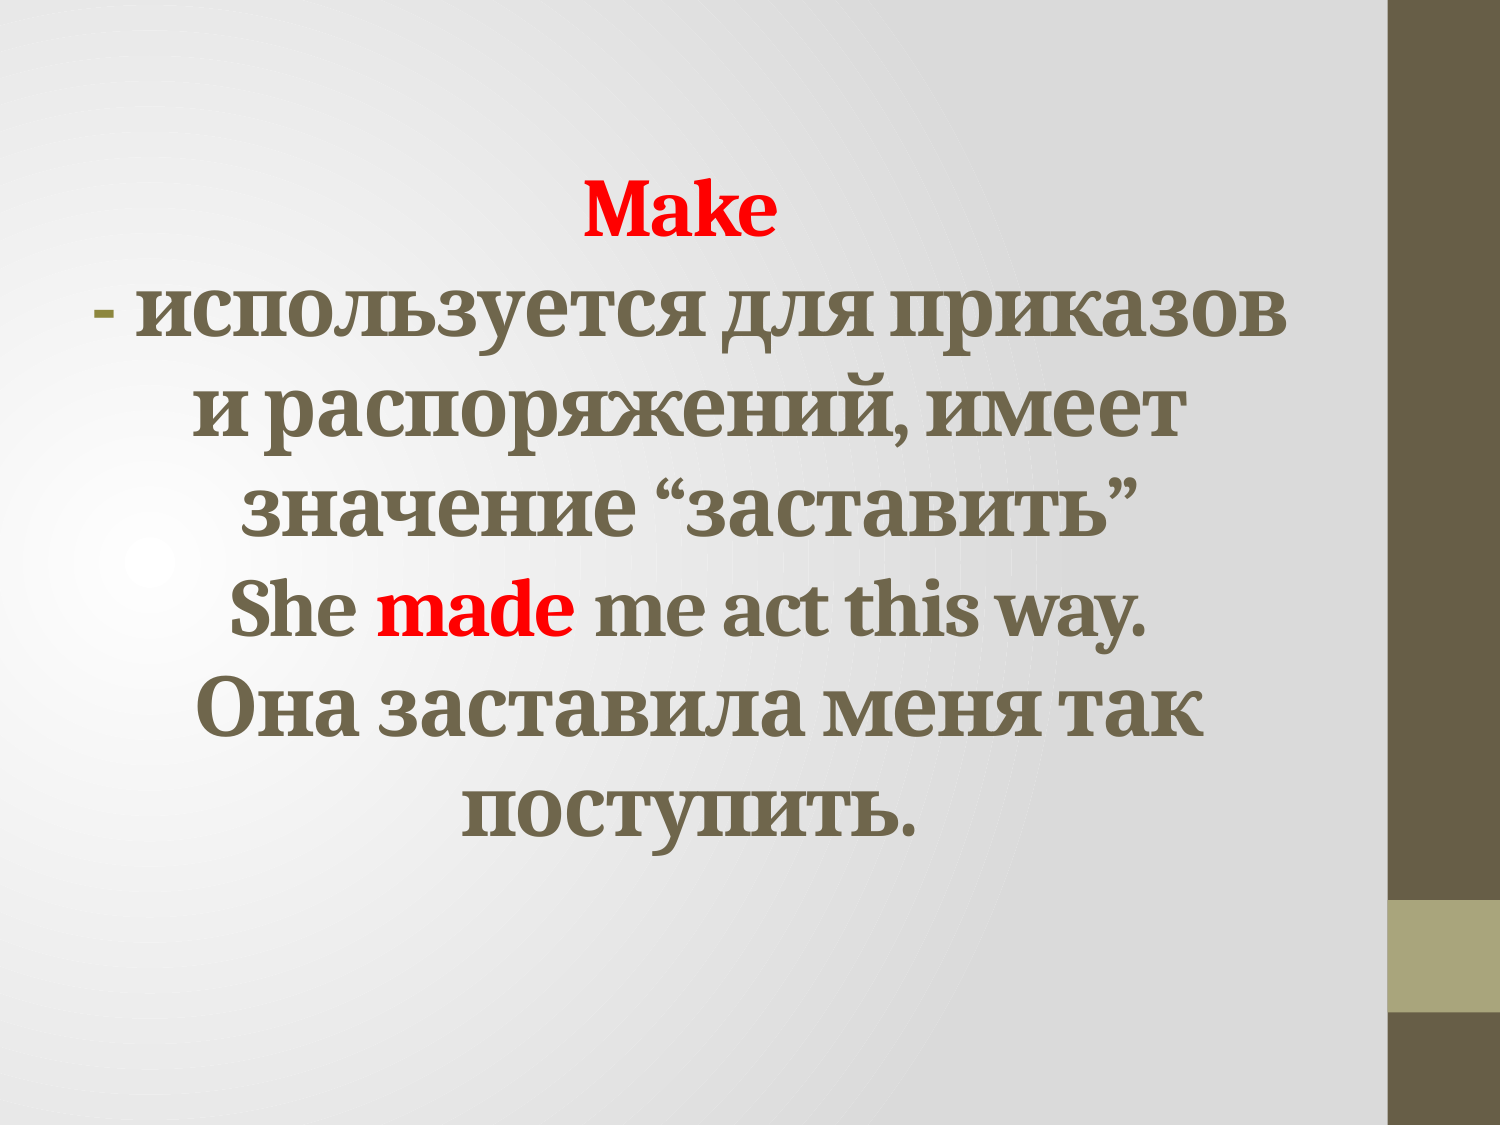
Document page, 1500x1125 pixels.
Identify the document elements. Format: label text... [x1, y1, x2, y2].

title Make - используется для приказов и распоряжений, имеет значение “заставить” She made me act this way. Она заставила меня так поступить. [64, 408, 1315, 597]
